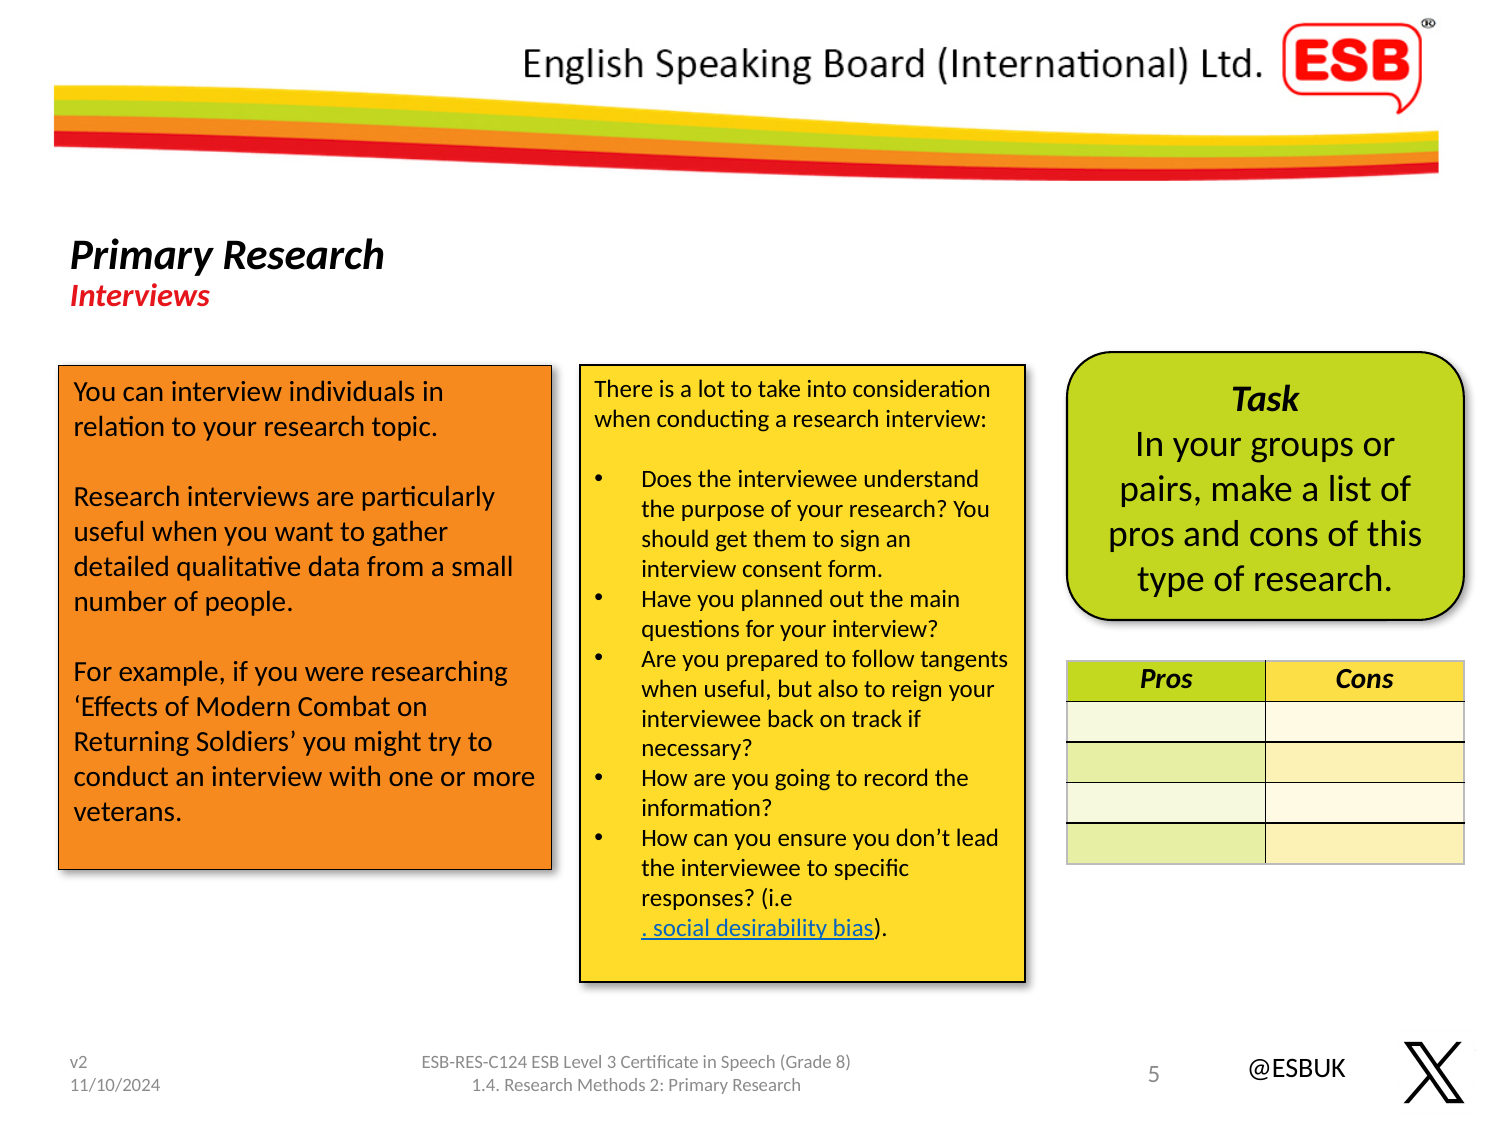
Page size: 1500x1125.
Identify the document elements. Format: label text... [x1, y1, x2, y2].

footer ESB-RES-C124 ESB Level 3 Certificate in Speech (Grade 8) 1.4. Research Methods 2: Primary Research [395, 1042, 877, 1103]
table_cell [1068, 783, 1265, 822]
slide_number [54, 1042, 185, 1103]
table_header Pros [1068, 662, 1265, 701]
title Primary Research Interviews [54, 224, 1026, 322]
text_box You can interview individuals in relation to your research topic. Research interviews are particularly useful when you want to gather detailed qualitative data from a small number of people. For example, if you were researching ‘Effects of Modern Combat on Returning Soldiers’ you might try to conduct an interview with one or more veterans. [58, 365, 552, 870]
table_cell [1266, 824, 1463, 863]
text_box There is a lot to take into consideration when conducting a research interview: Does the interviewee understand the purpose of your research? You should get them to sign an interview consent form. Have you planned out the main questions for your interview? Are you prepared to follow tangents when useful, but also to reign your interviewee back on track if necessary? How are you going to record the information? How can you ensure you don’t lead the interviewee to specific responses? (i.e. social desirability bias). [579, 364, 1026, 983]
table_cell [1266, 743, 1463, 782]
table_cell [1266, 783, 1463, 822]
table_cell [1068, 824, 1265, 863]
table_cell [1068, 743, 1265, 782]
picture [0, 0, 1500, 189]
slide_number 5 [930, 1042, 1176, 1103]
table_cell [1068, 702, 1265, 741]
text_box Task In your groups or pairs, make a list of pros and cons of this type of research. [1065, 351, 1465, 622]
table_cell [1266, 702, 1463, 741]
picture [1395, 1029, 1476, 1116]
table_header Cons [1266, 662, 1463, 701]
